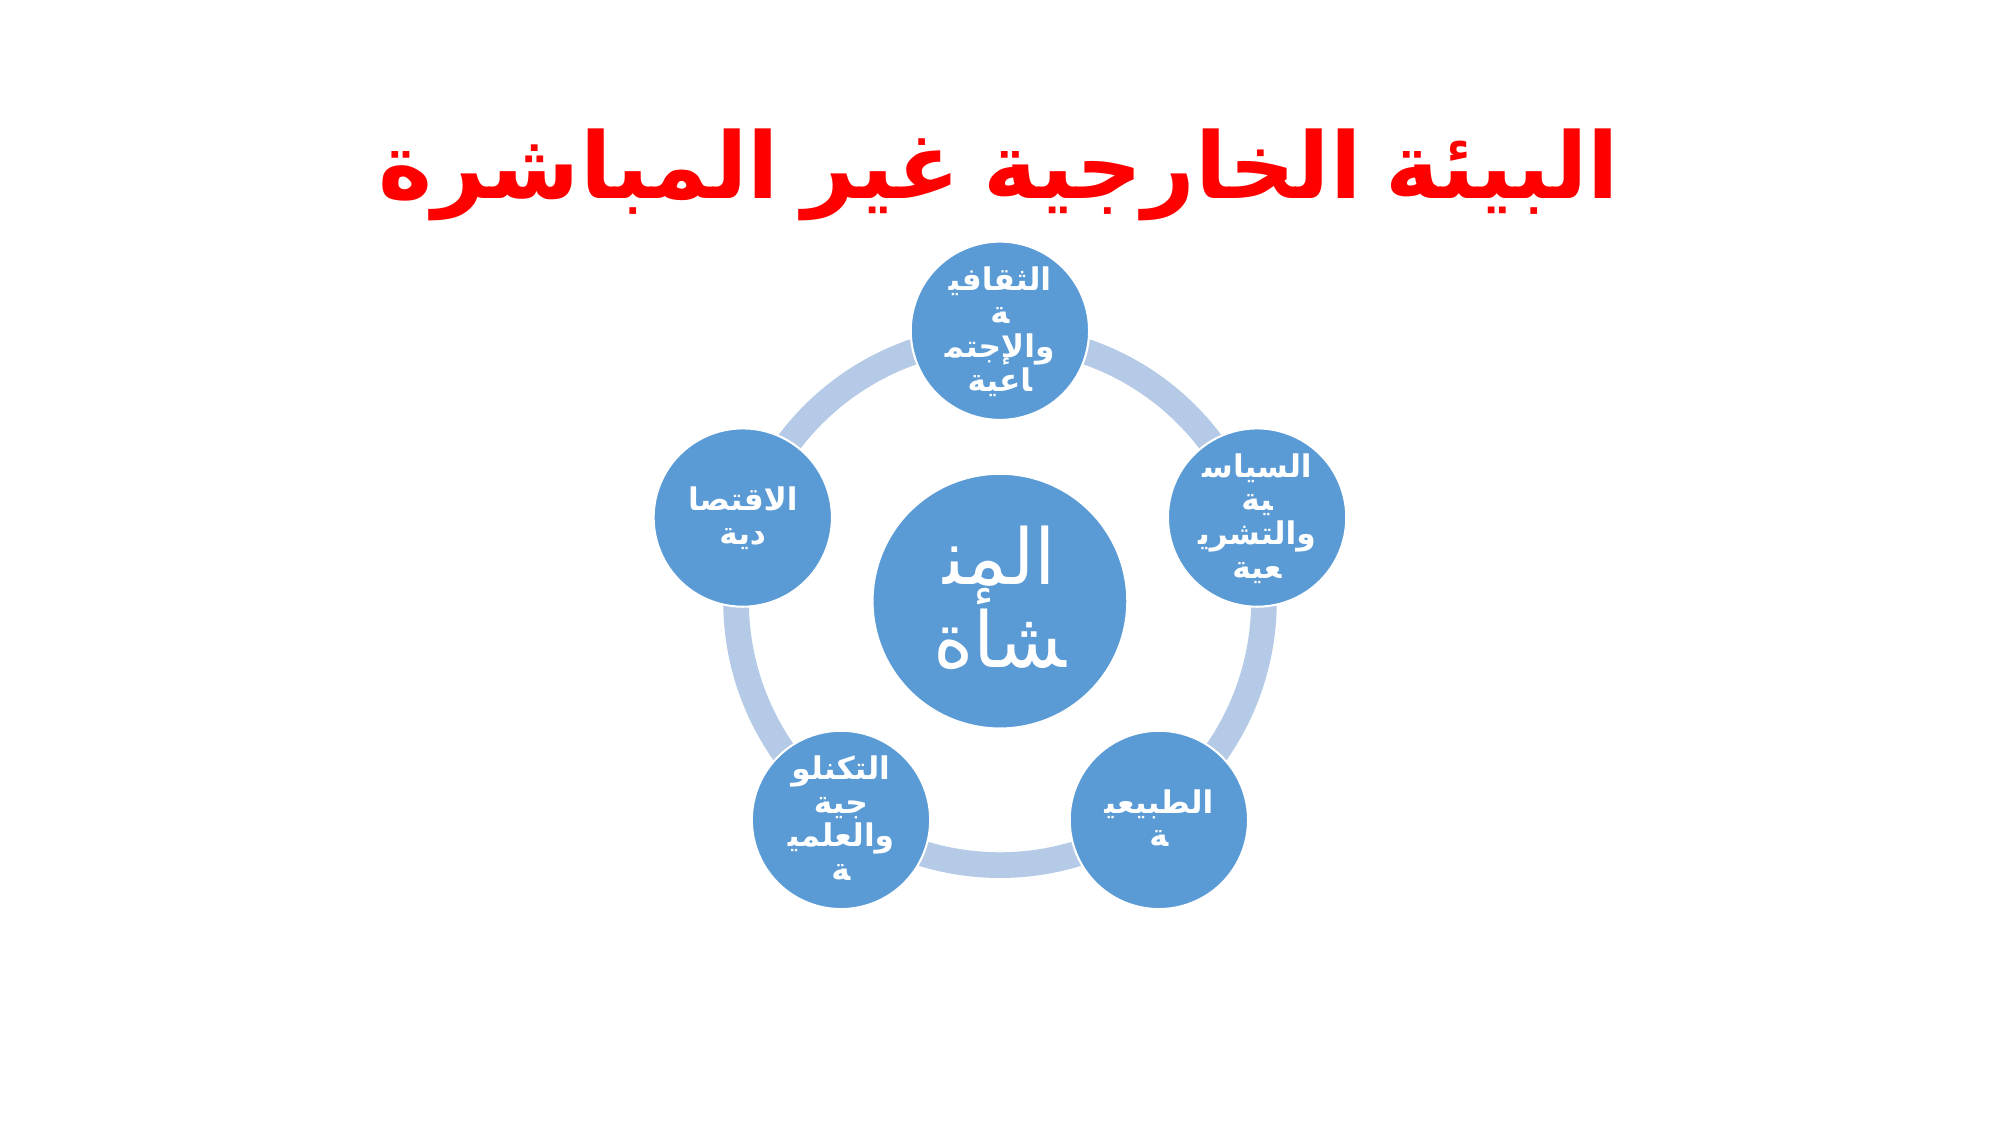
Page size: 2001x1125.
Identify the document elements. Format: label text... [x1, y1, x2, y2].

title البيئة الخارجية غير المباشرة [137, 59, 1863, 278]
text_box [324, 241, 1675, 914]
